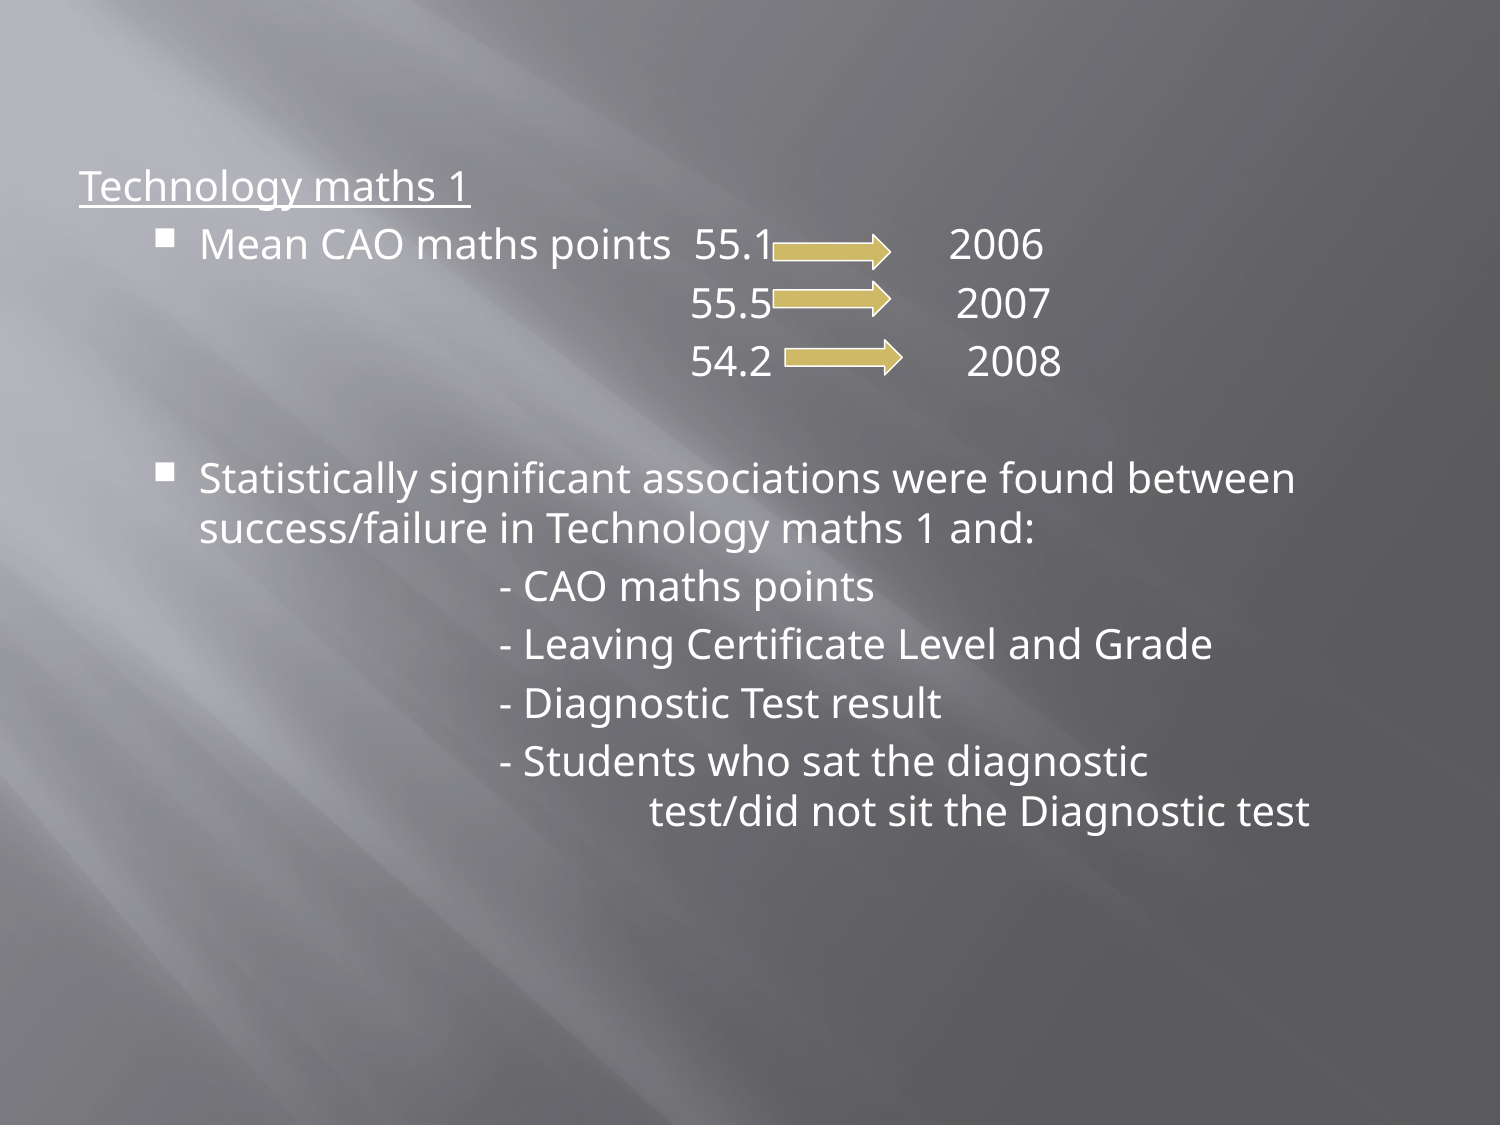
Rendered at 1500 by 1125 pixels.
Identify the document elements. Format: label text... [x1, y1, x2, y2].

list Technology maths 1 Mean CAO maths points 55.1 2006 55.5 2007 54.2 2008 Statistically significant associations were found between success/failure in Technology maths 1 and: - CAO maths points - Leaving Certificate Level and Grade - Diagnostic Test result - Students who sat the diagnostic test/did not sit the Diagnostic test [41, 152, 1348, 1000]
text_box [773, 234, 891, 270]
text_box [773, 281, 891, 317]
text_box [785, 339, 903, 376]
